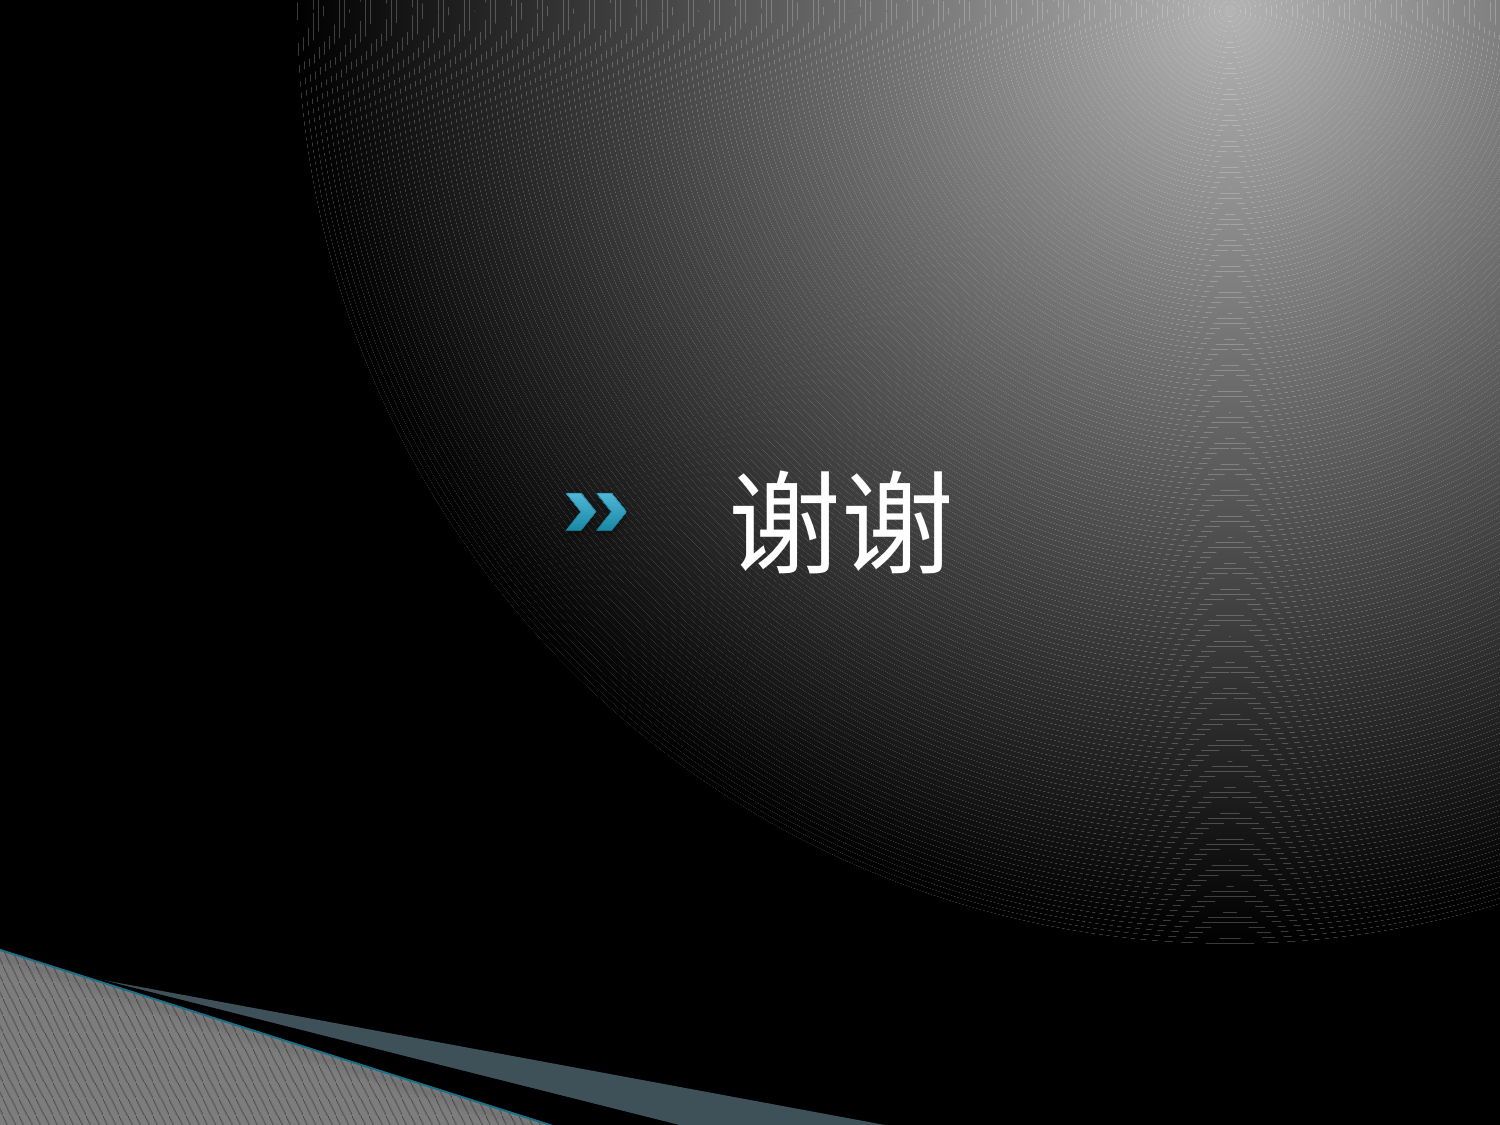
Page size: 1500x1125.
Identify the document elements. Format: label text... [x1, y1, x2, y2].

list 谢谢 [656, 445, 1407, 684]
picture [0, 952, 543, 1125]
